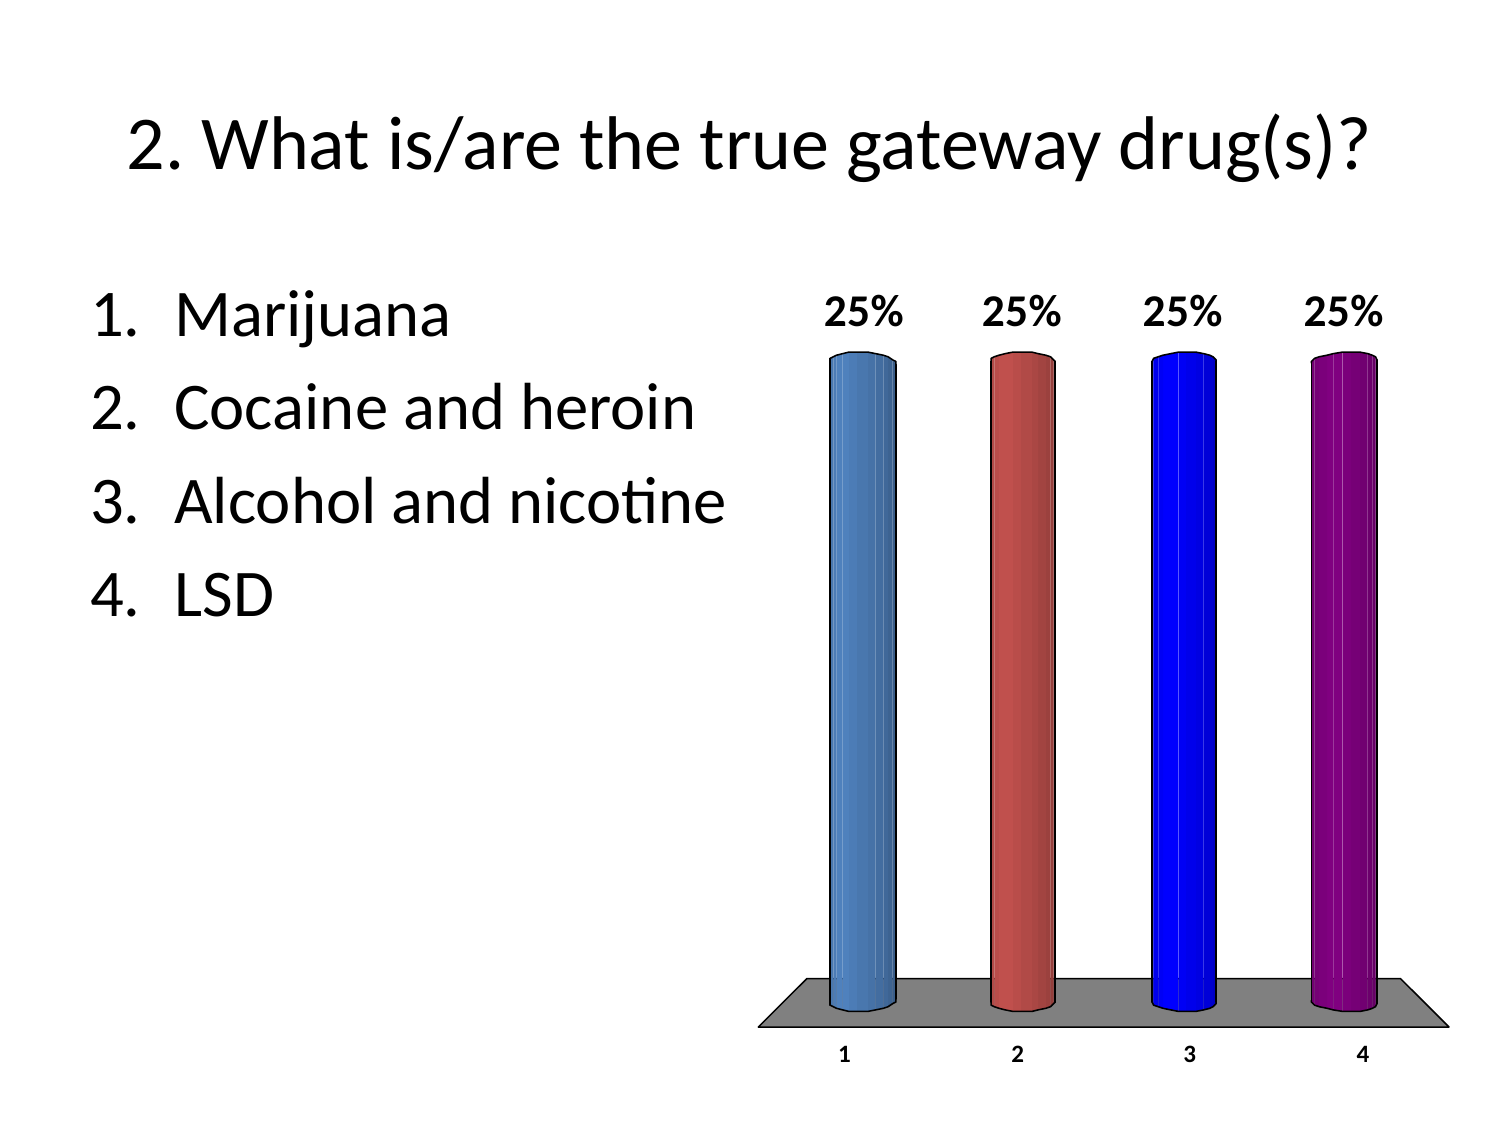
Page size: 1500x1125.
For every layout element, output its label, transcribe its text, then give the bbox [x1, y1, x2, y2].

list Marijuana Cocaine and heroin Alcohol and nicotine LSD [75, 262, 750, 1005]
title 2. What is/are the true gateway drug(s)? [75, 45, 1425, 233]
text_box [739, 270, 1490, 1115]
